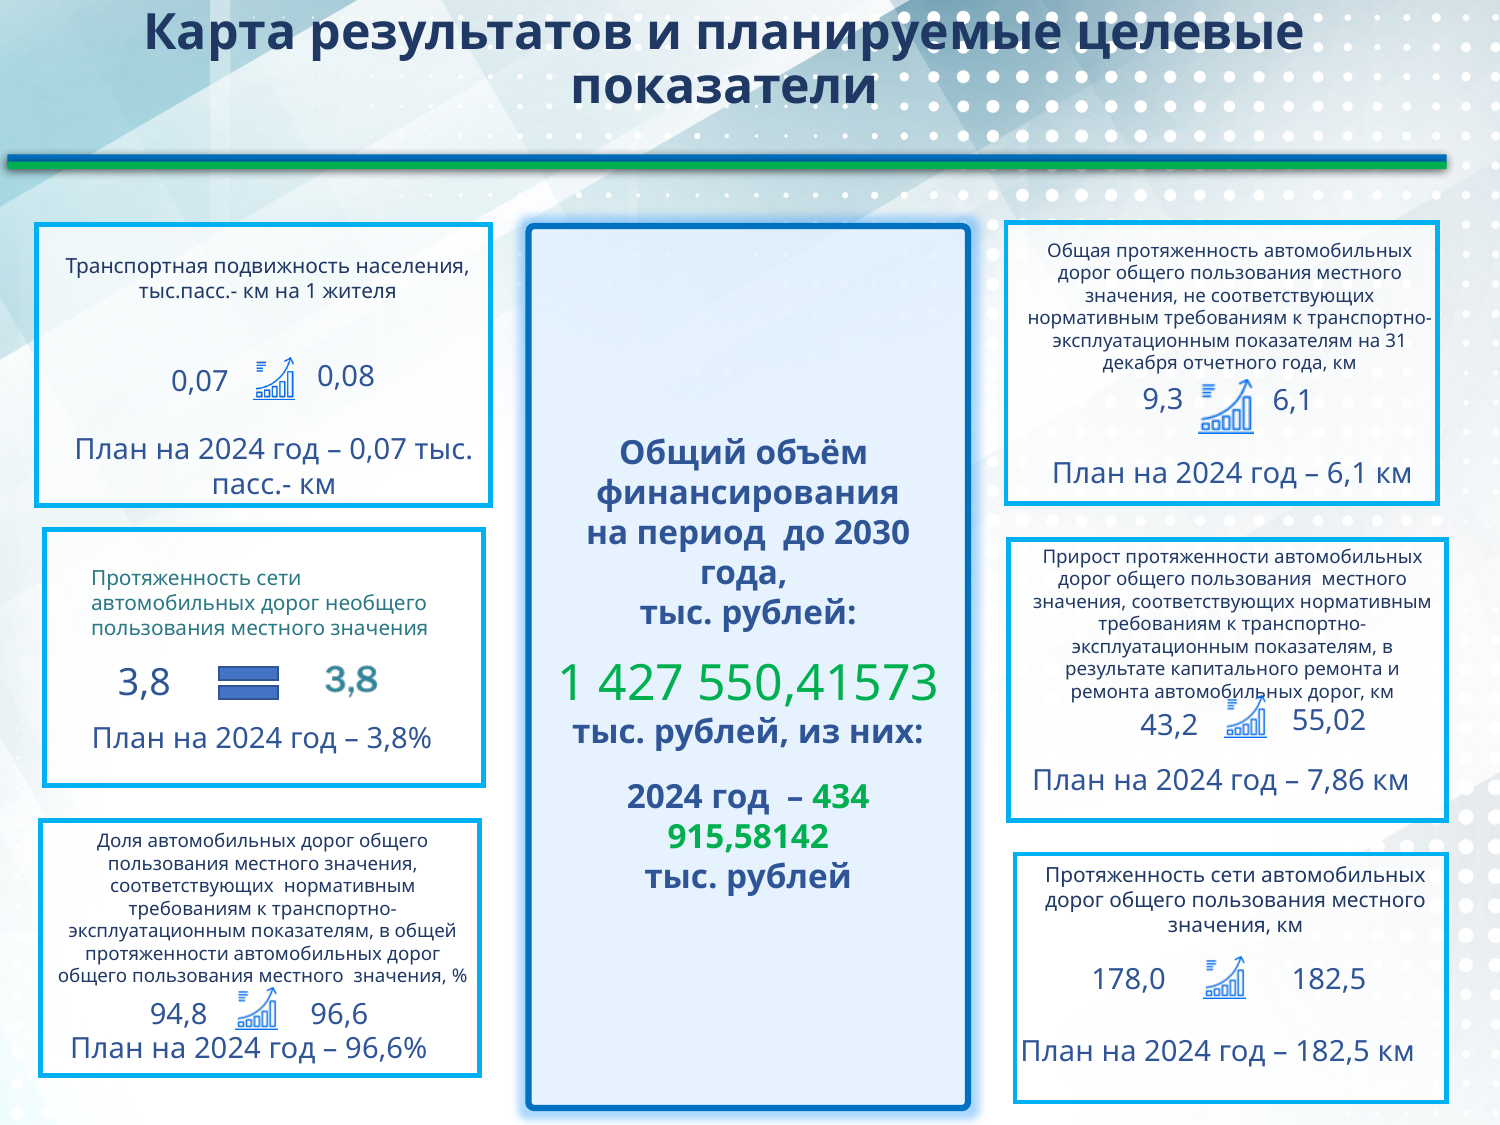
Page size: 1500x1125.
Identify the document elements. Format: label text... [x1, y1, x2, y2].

text_box 43,2 [1125, 698, 1214, 749]
text_box [39, 994, 481, 1077]
text_box План на 2024 год – 7,86 км [1008, 754, 1434, 805]
text_box План на 2024 год – 96,6% [36, 882, 462, 1072]
text_box 3,8 [44, 529, 485, 786]
text_box Прирост протяженности автомобильных дорог общего пользования местного значения, соответствующих нормативным требованиям к транспортно-эксплуатационным показателям, в результате капитального ремонта и ремонта автомобильных дорог, км [1008, 537, 1456, 710]
text_box 0,08 [302, 350, 391, 400]
text_box 182,5 [1276, 952, 1382, 1003]
text_box Общая протяженность автомобильных дорог общего пользования местного значения, не соответствующих нормативным требованиям к транспортно-эксплуатационным показателям на 31 декабря отчетного года, км [1006, 231, 1454, 381]
text_box Транспортная подвижность населения, тыс.пасс.- км на 1 жителя [47, 244, 488, 310]
text_box 6,1 [1257, 373, 1329, 424]
text_box [1008, 710, 1447, 822]
text_box План на 2024 год – 182,5 км [992, 1025, 1443, 1075]
text_box [527, 224, 969, 1110]
text_box 178,0 [1076, 952, 1182, 1003]
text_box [7, 154, 1447, 169]
text_box 0,07 [156, 355, 244, 405]
text_box План на 2024 год – 0,07 тыс. пасс.- км [40, 423, 508, 508]
text_box Протяженность сети автомобильных дорог необщего пользования местного значения [76, 557, 480, 648]
text_box Карта результатов и планируемые целевые показатели [15, 18, 1434, 123]
text_box [1005, 221, 1438, 505]
text_box 94,8 [135, 847, 231, 1038]
text_box План на 2024 год – 3,8% [76, 712, 448, 762]
text_box Протяженность сети автомобильных дорог общего пользования местного значения, км [1015, 854, 1456, 944]
text_box 9,3 [1127, 372, 1199, 423]
picture [0, 0, 1500, 1125]
text_box План на 2024 год – 6,1 км [1031, 447, 1434, 497]
text_box 55,02 [1277, 694, 1382, 744]
text_box [548, 835, 933, 876]
text_box [1014, 853, 1448, 1103]
text_box Общий объём финансирования на период до 2030 года, тыс. рублей: 1 427 550,41573 тыс. рублей, из них: 2024 год – 434 915,58142 тыс. рублей [528, 304, 968, 903]
text_box Доля автомобильных дорог общего пользования местного значения, соответствующих нормативным требованиям к транспортно-эксплуатационным показателям, в общей протяженности автомобильных дорог общего пользования местного значения, % [40, 821, 485, 994]
text_box 96,6 [295, 847, 384, 1038]
text_box [36, 223, 491, 507]
text_box [218, 666, 279, 681]
text_box [218, 685, 279, 700]
